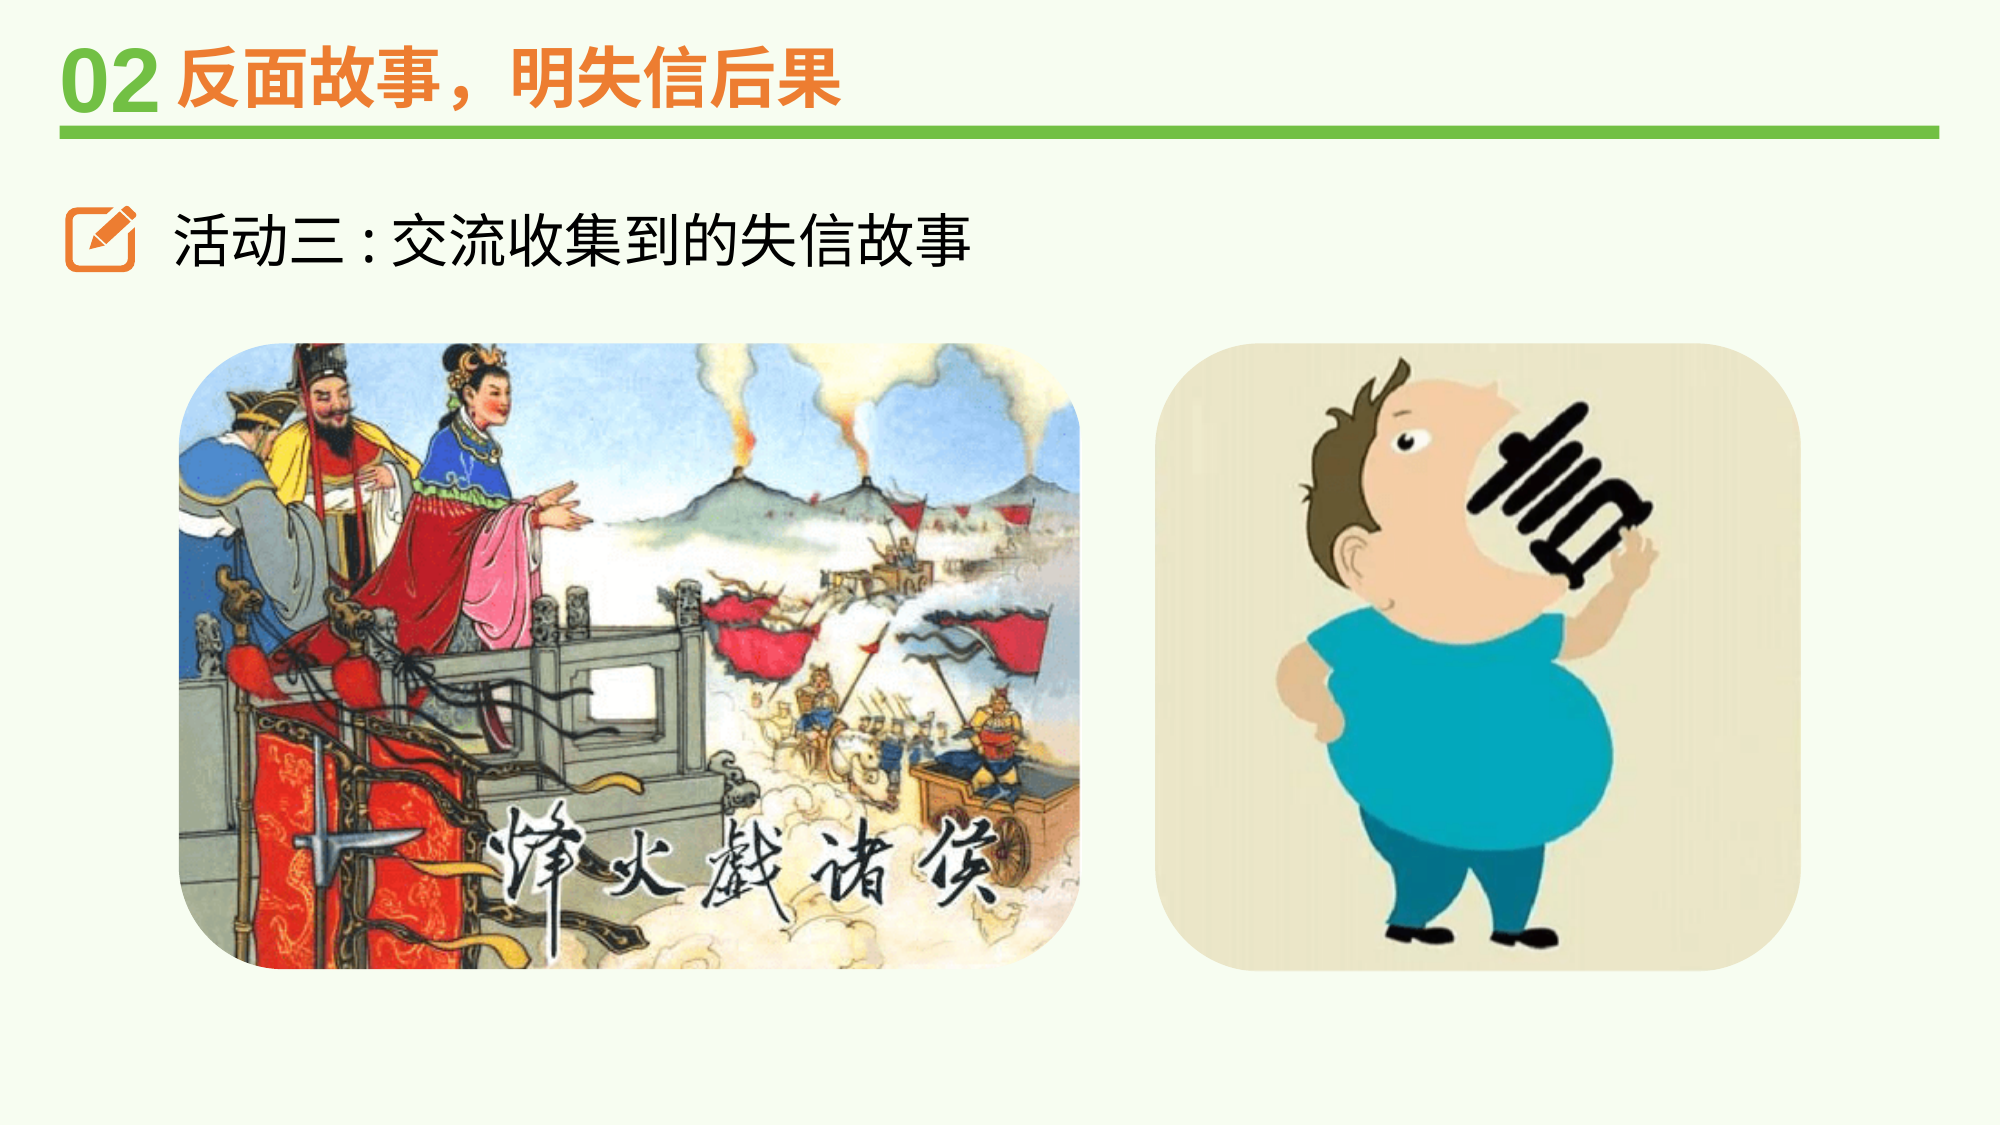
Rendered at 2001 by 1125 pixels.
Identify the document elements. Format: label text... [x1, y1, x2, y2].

picture [178, 343, 1082, 970]
text_box [89, 205, 137, 250]
text_box [59, 125, 1940, 140]
text_box [65, 207, 135, 273]
text_box 活动三:交流收集到的失信故事 [157, 197, 1000, 282]
text_box 反面故事，明失信后果 [161, 28, 1002, 123]
text_box 02 [59, 24, 161, 128]
picture [1155, 343, 1802, 972]
